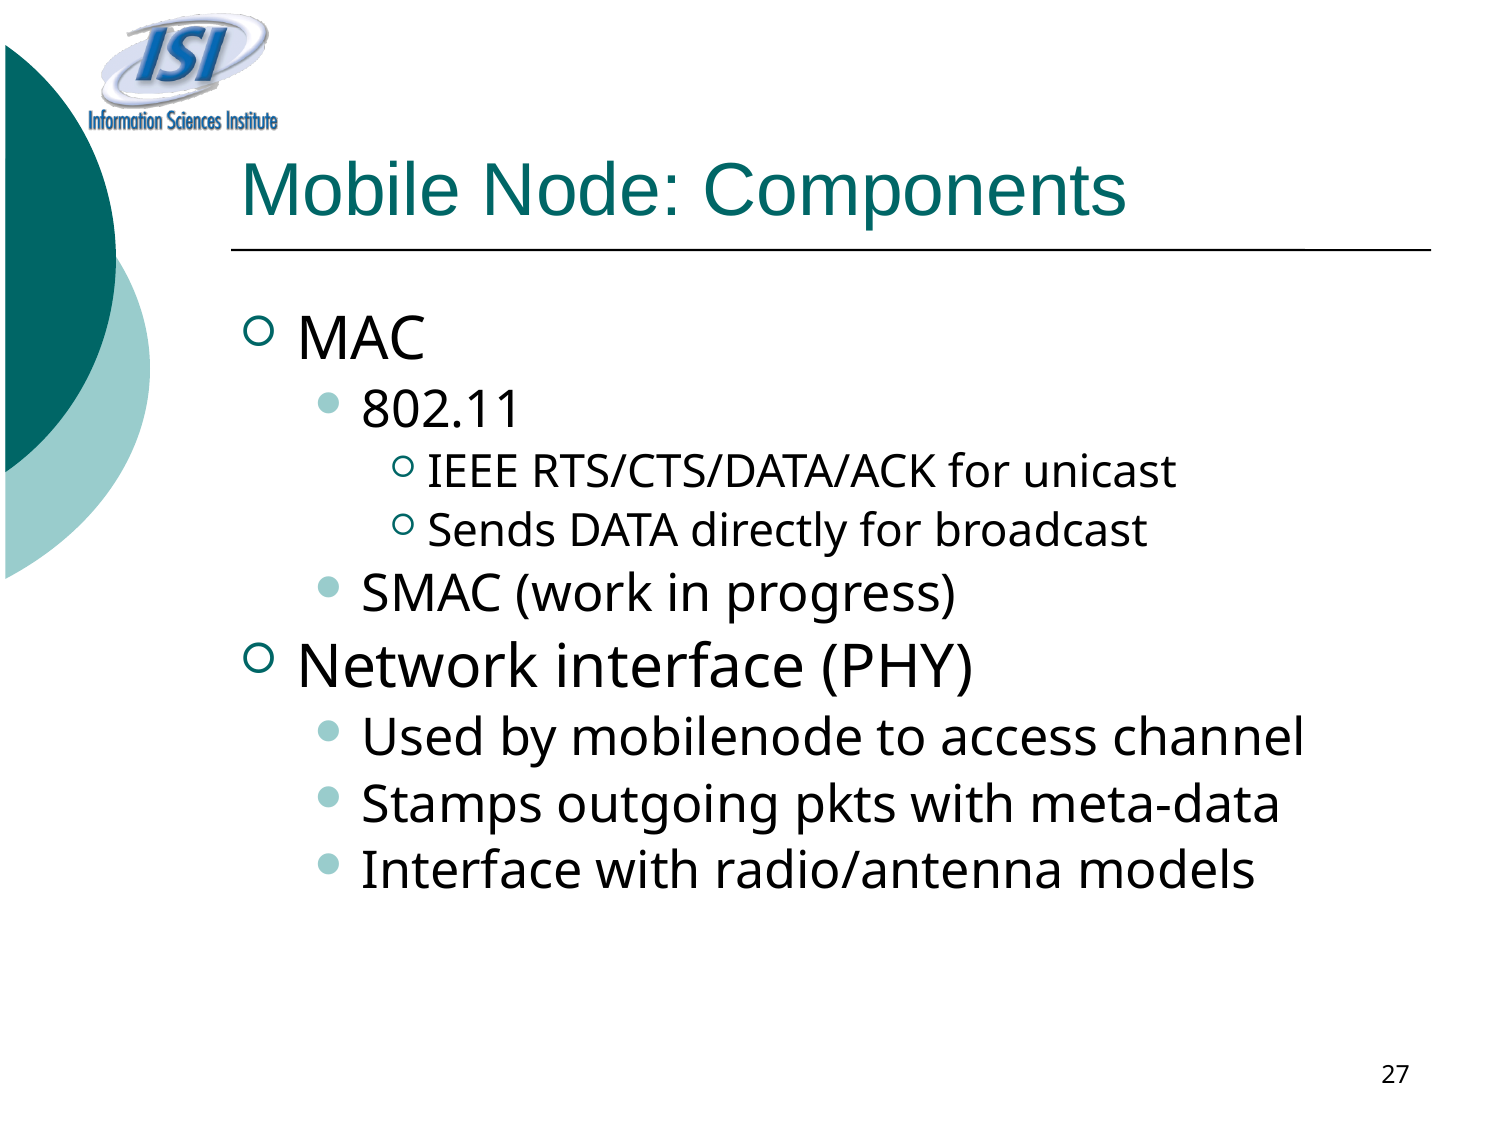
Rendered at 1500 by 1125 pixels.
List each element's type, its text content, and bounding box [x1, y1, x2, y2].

title Mobile Node: Components [224, 49, 1425, 238]
slide_number 27 [1074, 1024, 1426, 1101]
list MAC 802.11 IEEE RTS/CTS/DATA/ACK for unicast Sends DATA directly for broadcast SMAC (work in progress) Network interface (PHY) Used by mobilenode to access channel Stamps outgoing pkts with meta-data Interface with radio/antenna models [224, 299, 1425, 975]
picture [50, 0, 314, 135]
